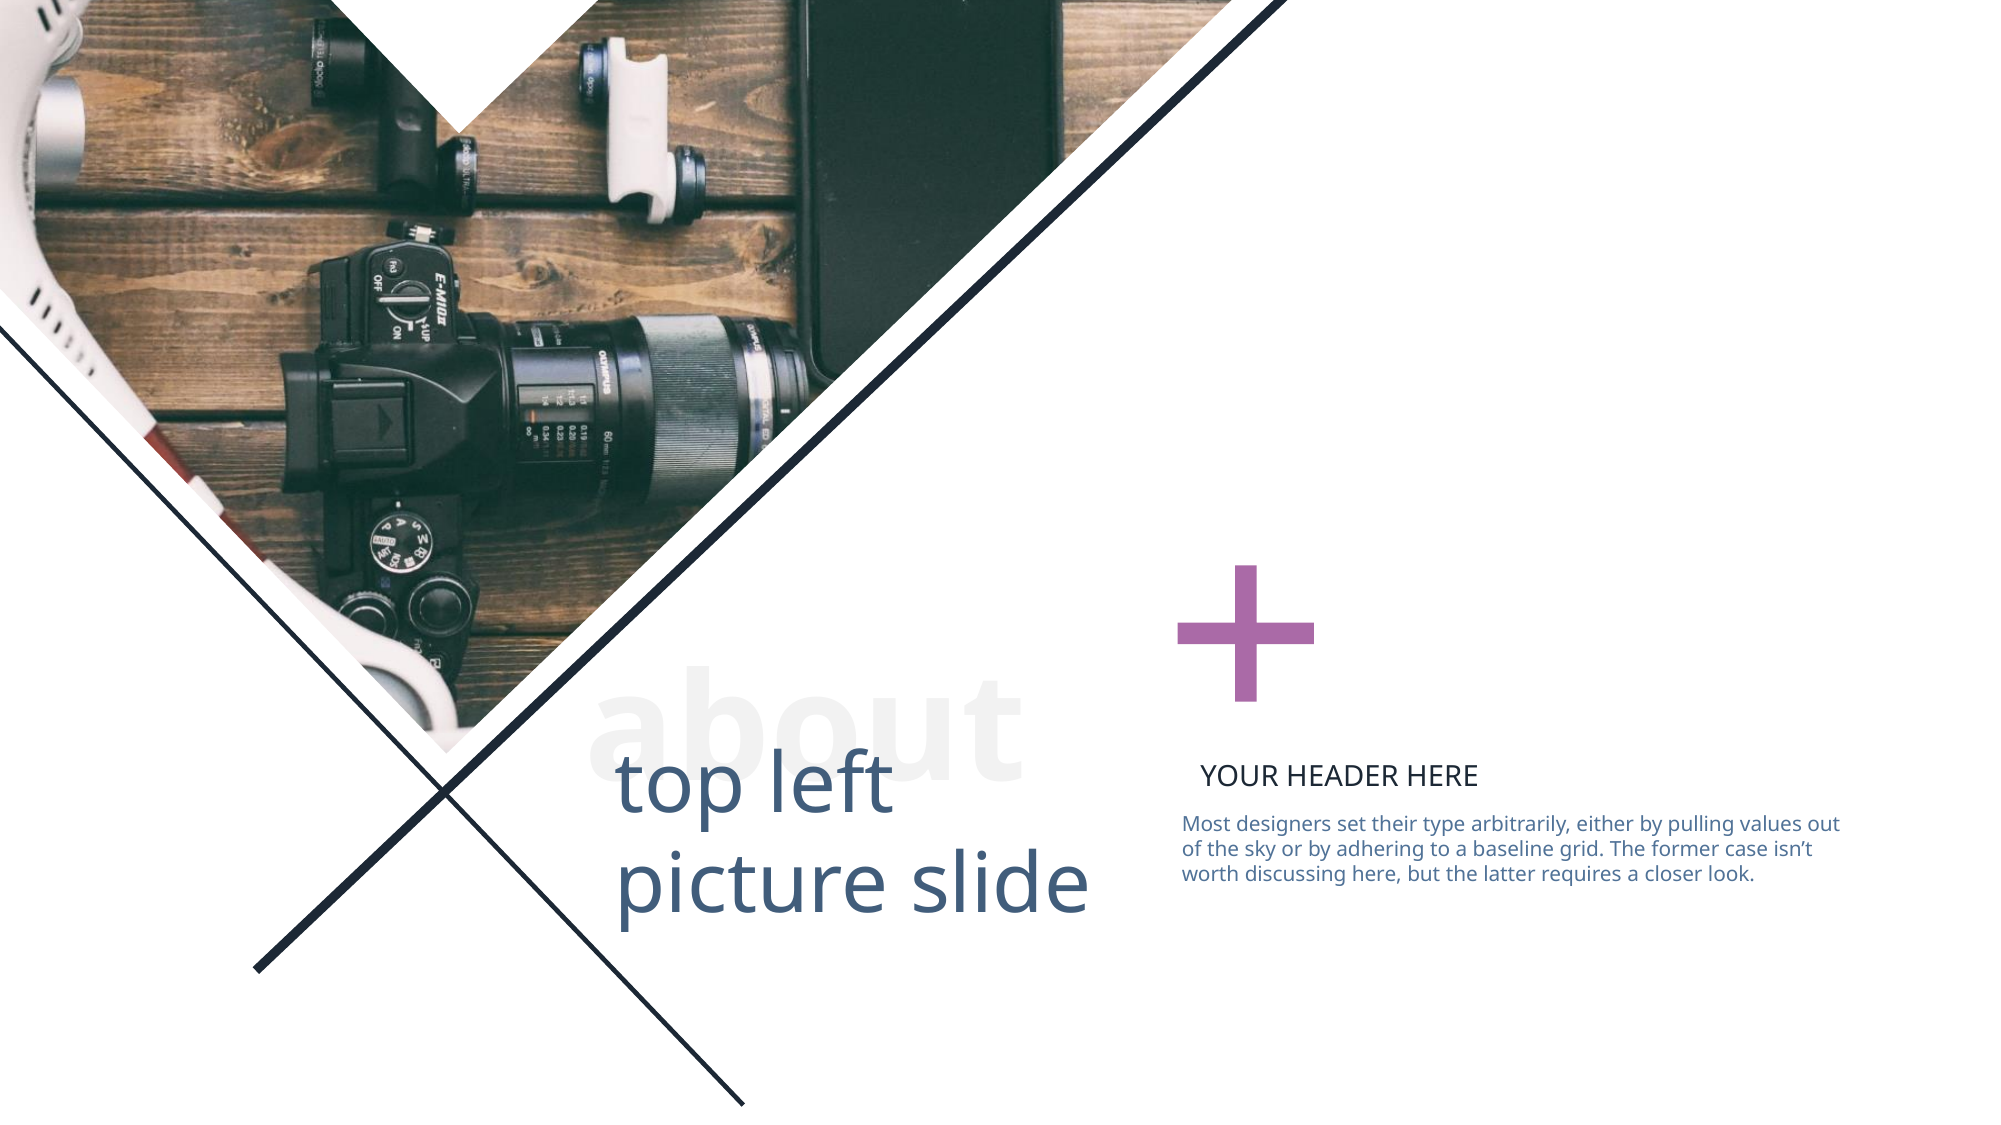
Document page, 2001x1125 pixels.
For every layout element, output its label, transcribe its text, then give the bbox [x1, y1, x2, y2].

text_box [0, 754, 744, 1106]
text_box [744, 0, 1381, 971]
picture [0, 0, 1317, 754]
text_box Most designers set their type arbitrarily, either by pulling values out of the sky or by adhering to a baseline grid. The former case isn’t worth discussing here, but the latter requires a closer look. [1381, 802, 1863, 893]
text_box YOUR HEADER HERE [1381, 749, 1494, 800]
